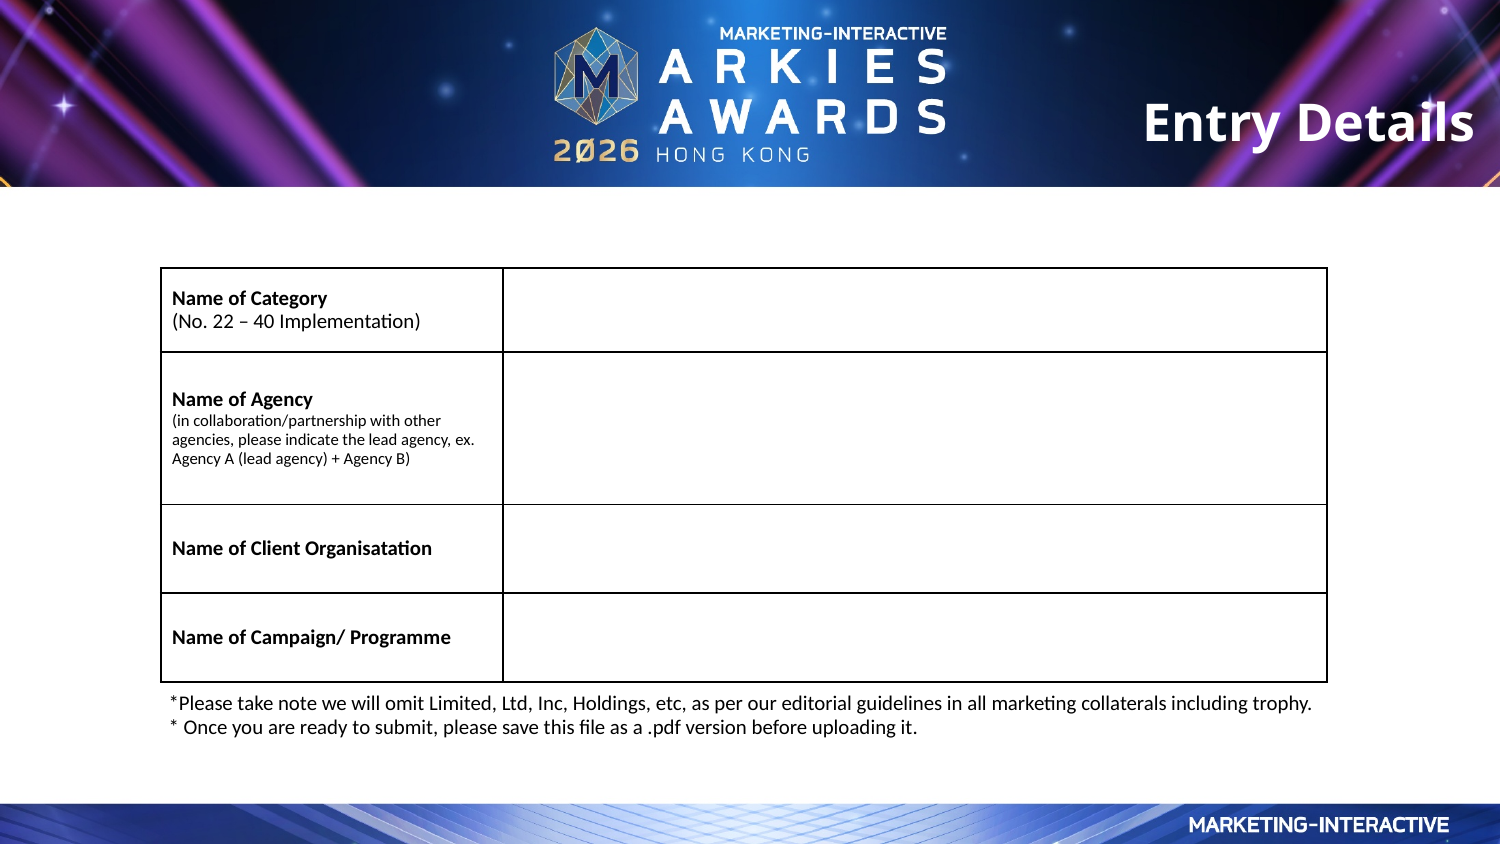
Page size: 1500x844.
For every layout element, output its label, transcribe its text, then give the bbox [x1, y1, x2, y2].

table_cell [504, 505, 1326, 592]
table_header [504, 269, 1326, 351]
table_cell Name of Client Organisatation [162, 505, 502, 592]
table_header Name of Category (No. 22 – 40 Implementation) [162, 269, 502, 351]
picture [0, 0, 1500, 844]
table_cell Name of Campaign/ Programme [162, 594, 502, 681]
table_cell [504, 594, 1326, 681]
table_cell Name of Agency (in collaboration/partnership with other agencies, please indicate the lead agency, ex. Agency A (lead agency) + Agency B) [162, 353, 502, 504]
text_box *Please take note we will omit Limited, Ltd, Inc, Holdings, etc, as per our editorial guidelines in all marketing collaterals including trophy. * Once you are ready to submit, please save this file as a .pdf version before uploading it. [153, 681, 1340, 747]
table_cell [504, 353, 1326, 504]
text_box Entry Details [1127, 79, 1500, 167]
